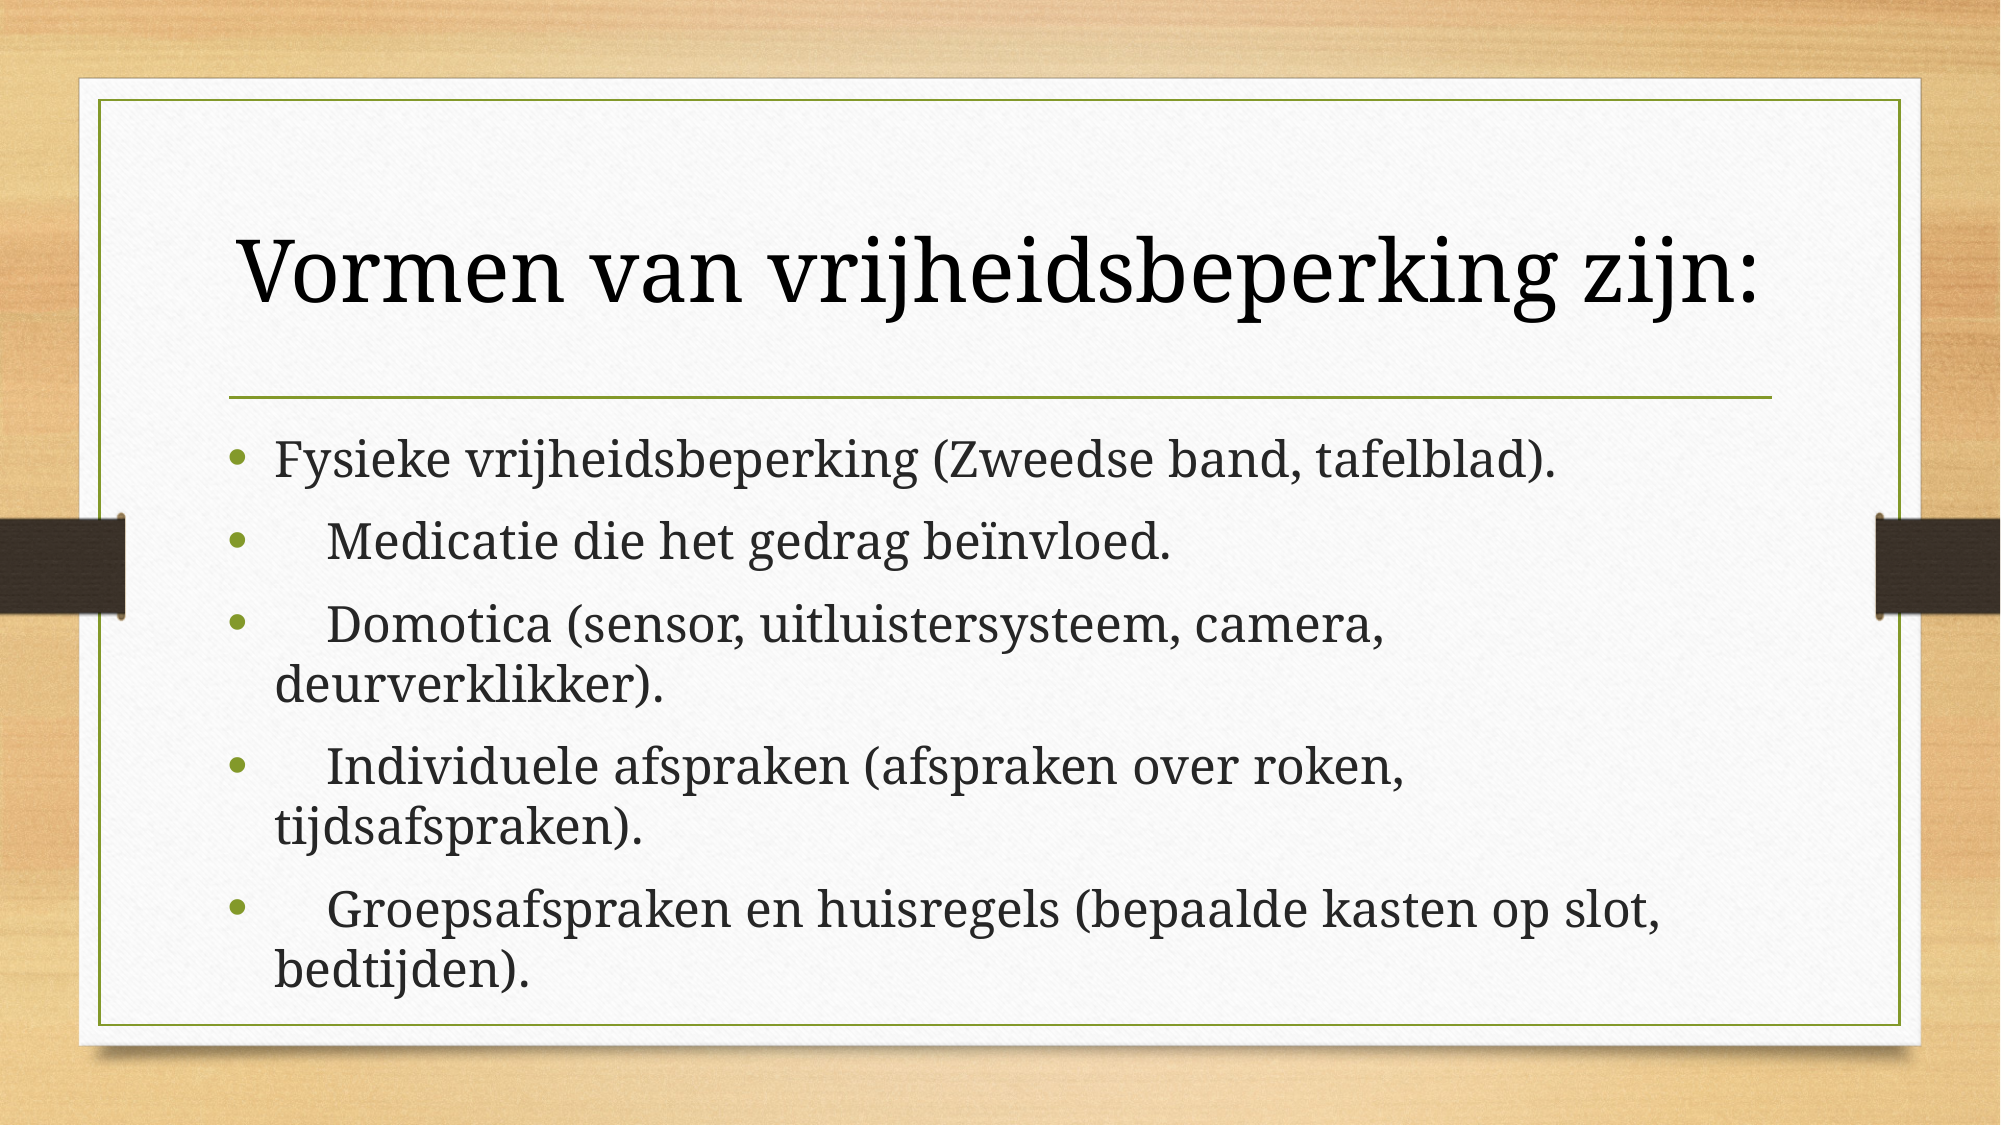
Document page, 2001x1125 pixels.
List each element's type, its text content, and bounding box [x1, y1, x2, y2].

list Fysieke vrijheidsbeperking (Zweedse band, tafelblad). Medicatie die het gedrag beïnvloed. Domotica (sensor, uitluistersysteem, camera, deurverklikker). Individuele afspraken (afspraken over roken, tijdsafspraken). Groepsafspraken en huisregels (bepaalde kasten op slot, bedtijden). [212, 419, 1788, 964]
picture [0, 0, 2001, 1125]
title Vormen van vrijheidsbeperking zijn: [212, 161, 1788, 375]
